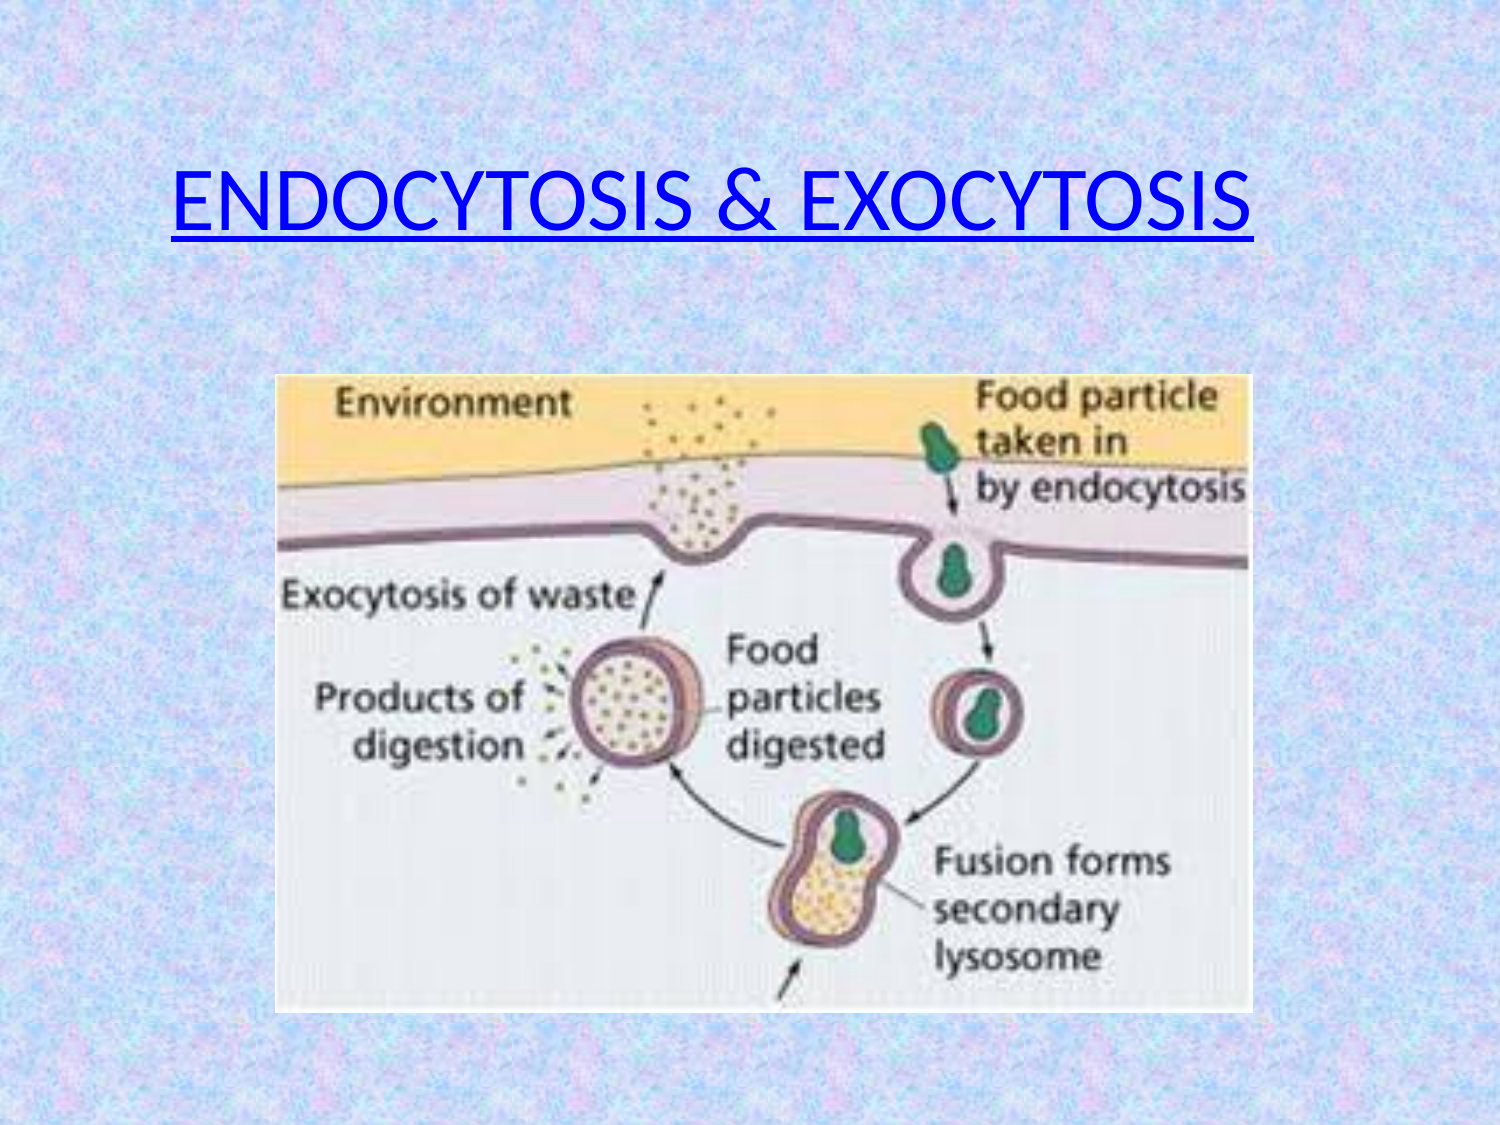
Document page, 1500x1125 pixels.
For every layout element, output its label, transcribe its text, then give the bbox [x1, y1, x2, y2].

title ENDOCYTOSIS & EXOCYTOSIS [37, 99, 1388, 288]
list [75, 262, 1425, 1005]
picture [0, 0, 1500, 1125]
